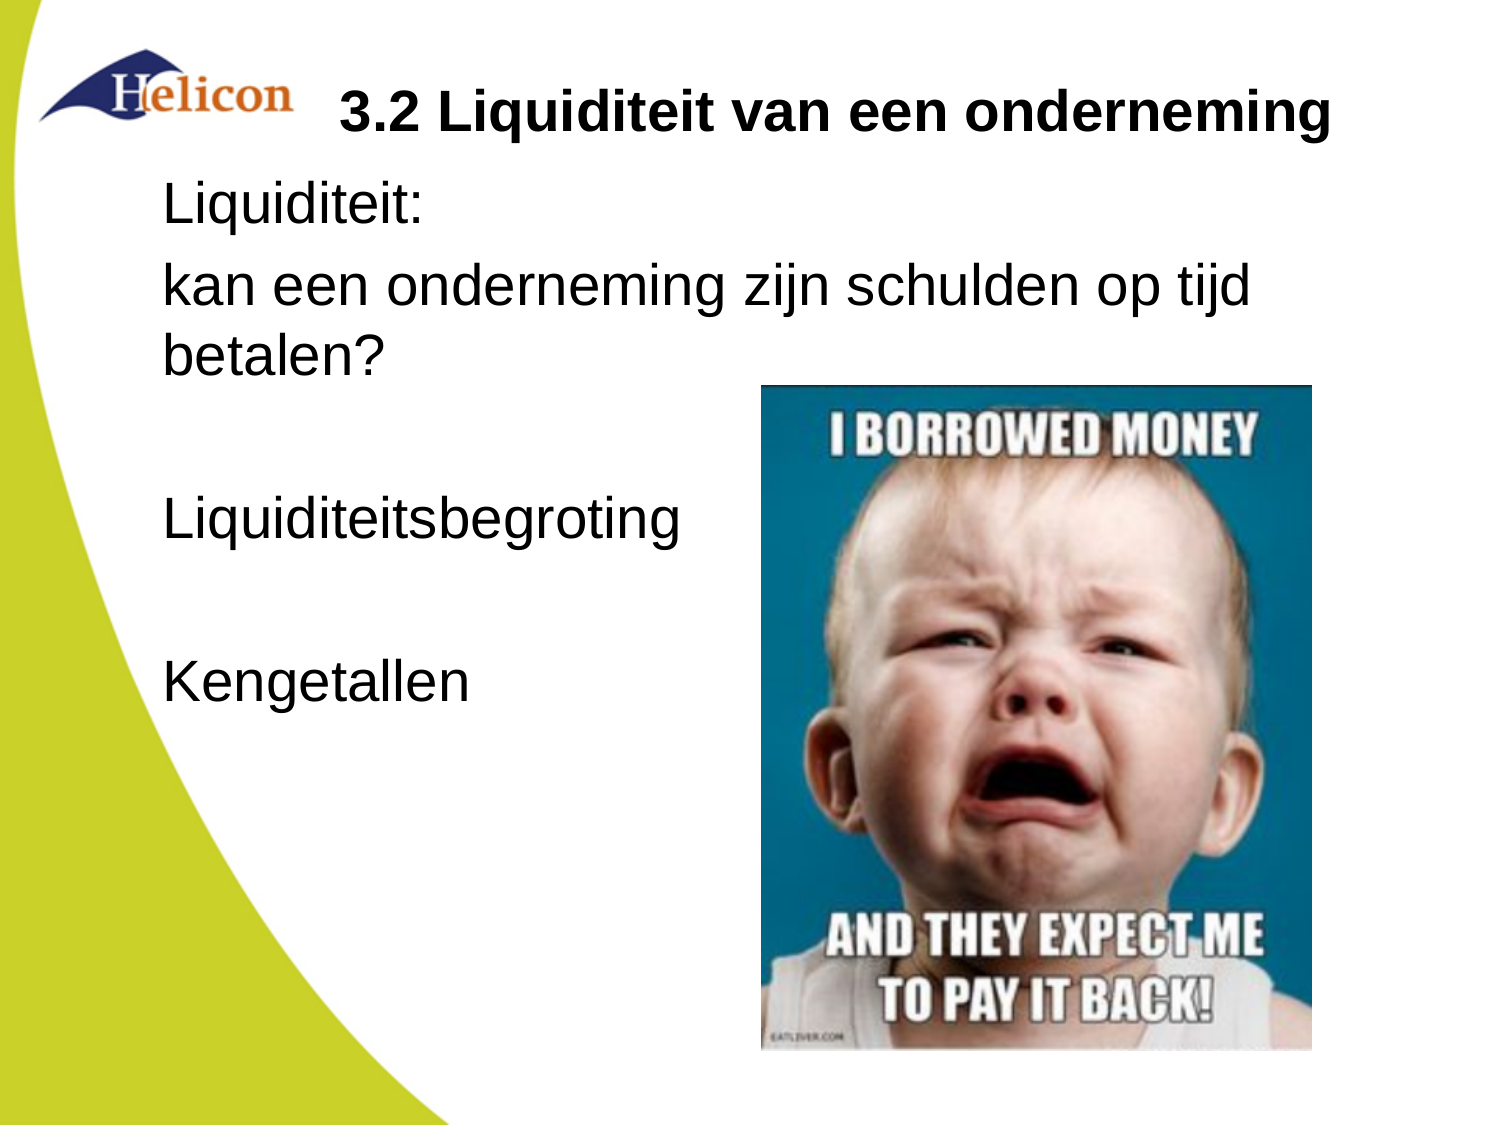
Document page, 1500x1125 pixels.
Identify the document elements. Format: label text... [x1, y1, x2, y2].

title 3.2 Liquiditeit van een onderneming [324, 54, 1415, 161]
picture [0, 0, 1500, 1125]
list Liquiditeit: kan een onderneming zijn schulden op tijd betalen? Liquiditeitsbegroting Kengetallen [147, 158, 1376, 901]
